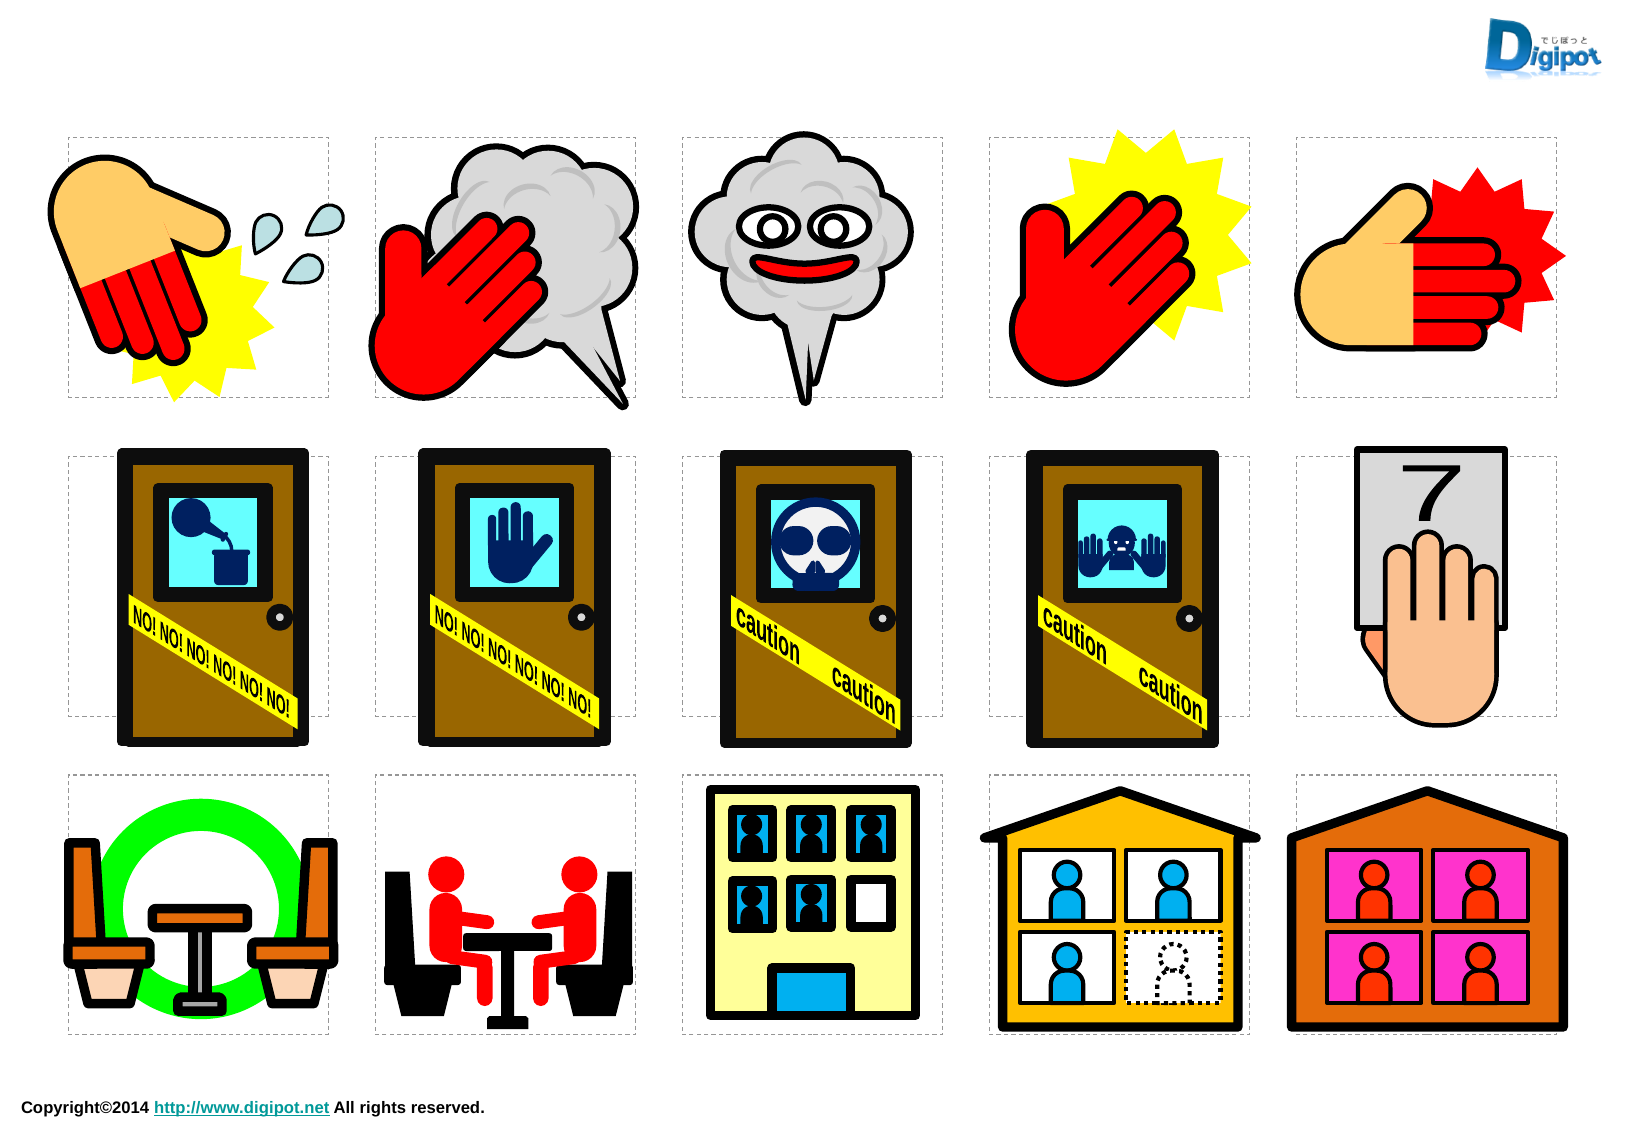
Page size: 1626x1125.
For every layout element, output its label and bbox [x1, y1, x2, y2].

text_box [383, 856, 634, 1030]
text_box [710, 789, 916, 1016]
text_box [694, 137, 909, 401]
text_box [984, 790, 1257, 1028]
picture [1485, 18, 1602, 82]
text_box [980, 148, 1265, 368]
text_box [67, 798, 335, 1020]
text_box [1291, 790, 1564, 1028]
text_box [1030, 454, 1215, 744]
text_box [724, 454, 908, 744]
text_box [79, 149, 303, 416]
text_box [348, 136, 665, 427]
text_box [422, 452, 607, 745]
text_box [1356, 449, 1506, 724]
text_box [1300, 167, 1567, 346]
text_box [121, 452, 305, 745]
